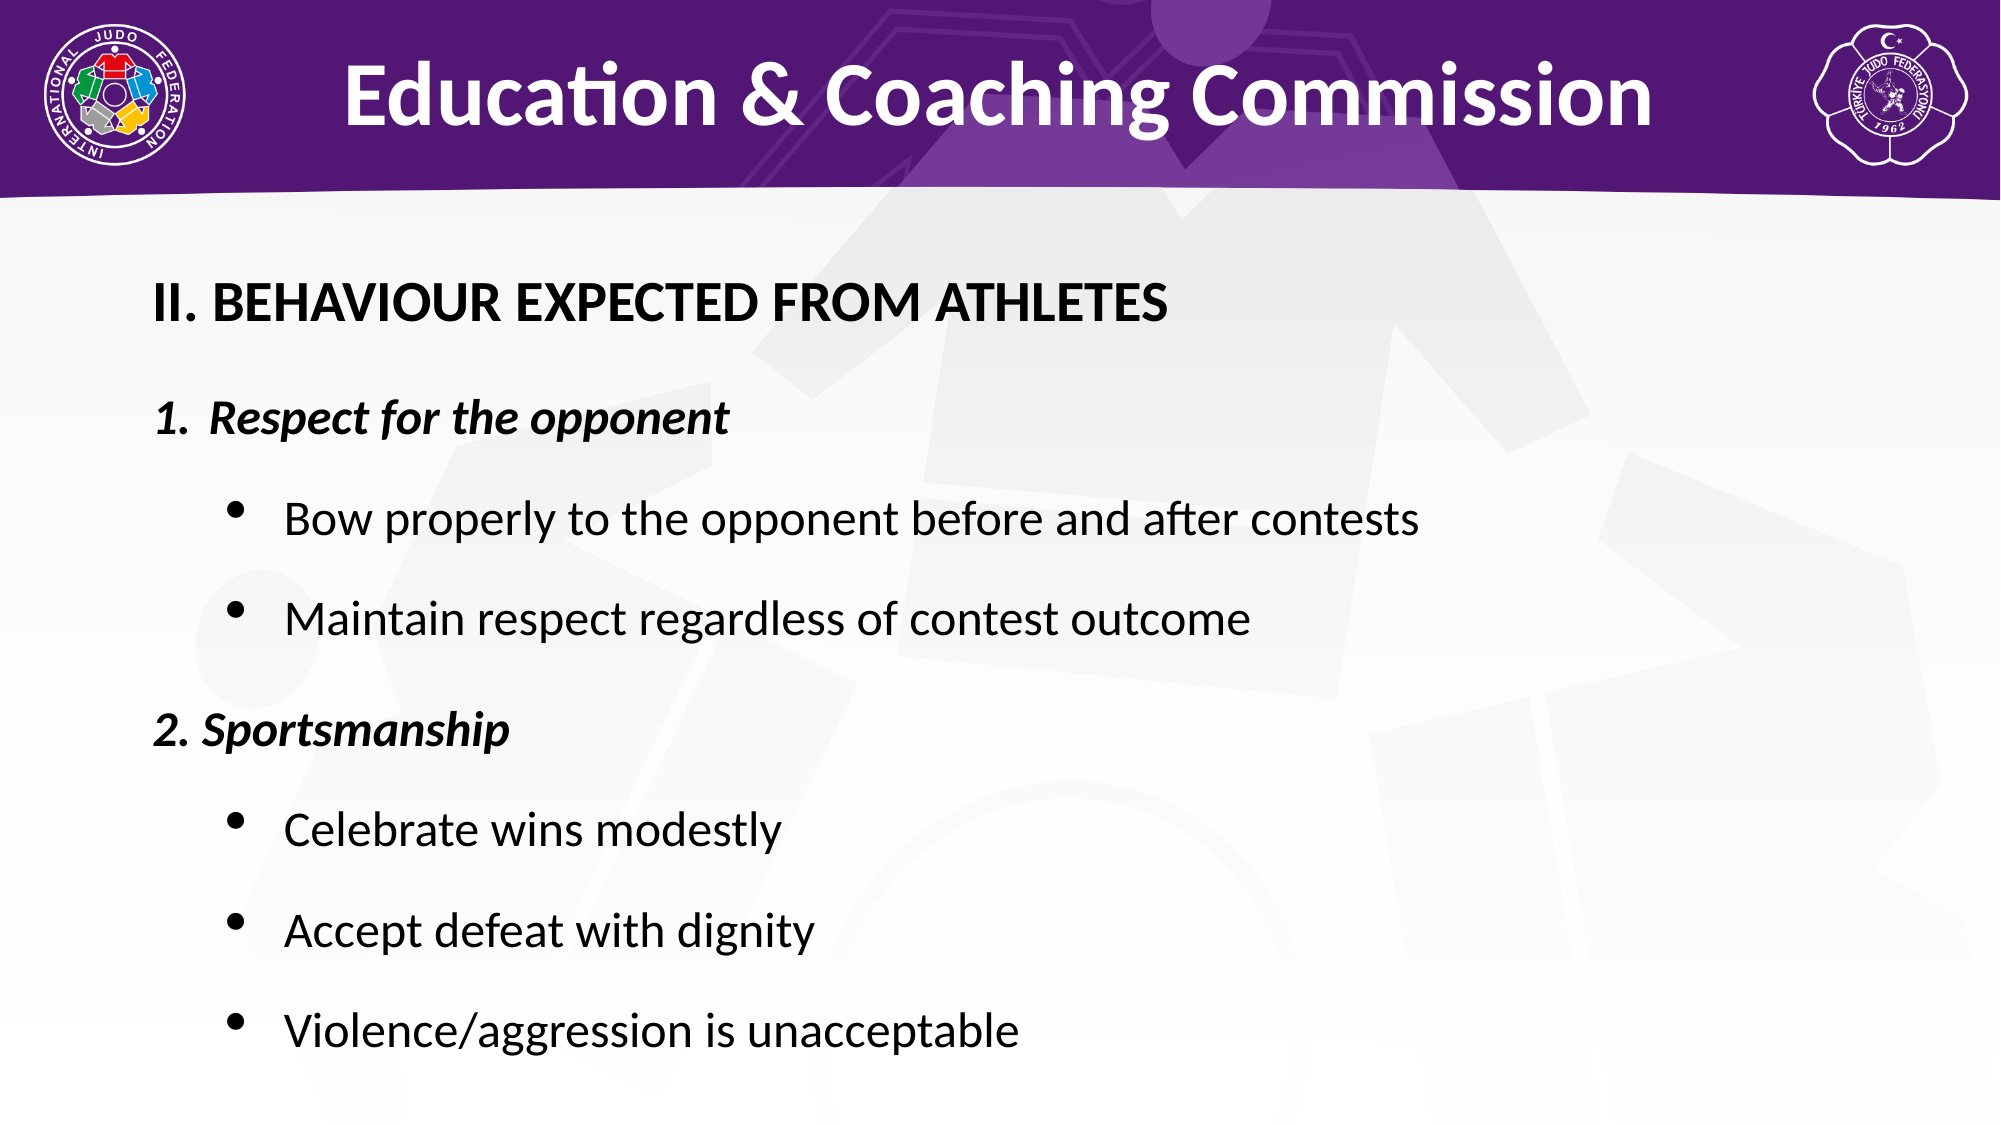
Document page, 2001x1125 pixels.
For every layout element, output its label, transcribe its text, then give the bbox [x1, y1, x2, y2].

text_box Education & Coaching Commission [0, 3, 2000, 189]
list II. BEHAVIOUR EXPECTED FROM ATHLETES Respect for the opponent Bow properly to the opponent before and after contests Maintain respect regardless of contest outcome 2. Sportsmanship Celebrate wins modestly Accept defeat with dignity Violence/aggression is unacceptable [137, 236, 1863, 1093]
picture [0, 0, 2001, 1125]
